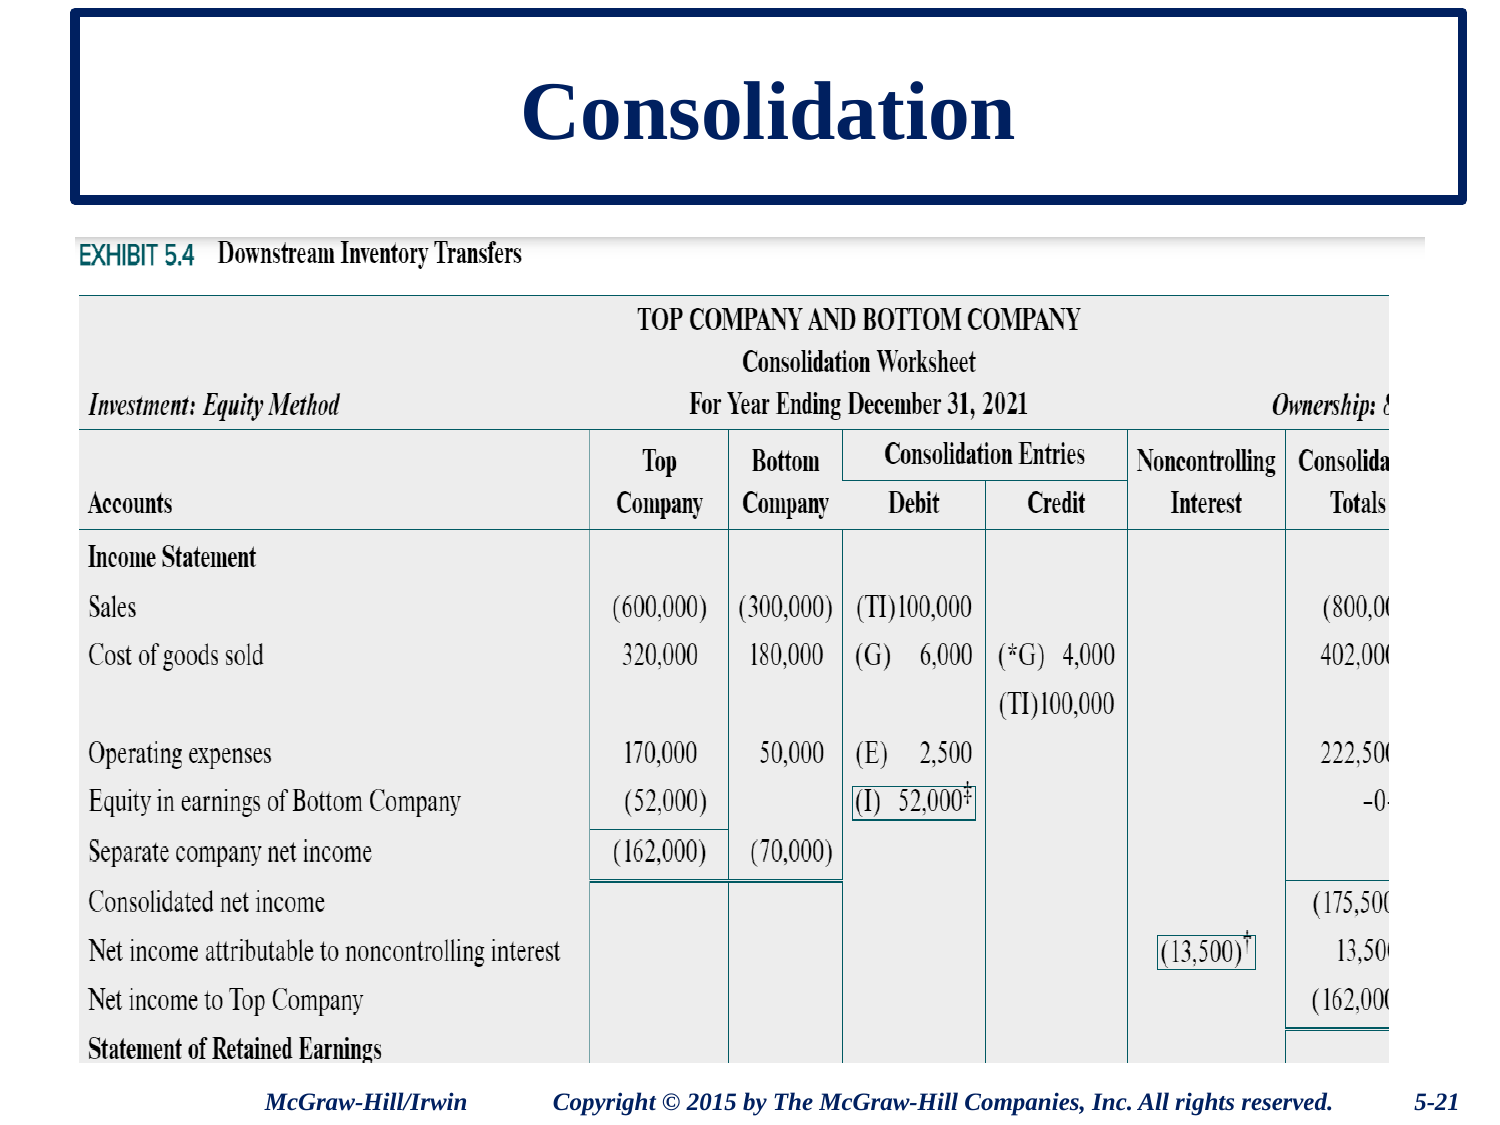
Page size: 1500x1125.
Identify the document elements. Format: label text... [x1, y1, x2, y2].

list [74, 237, 1426, 1063]
slide_number McGraw-Hill/Irwin [249, 1072, 500, 1125]
footer Copyright © 2015 by The McGraw-Hill Companies, Inc. All rights reserved. [512, 1072, 1375, 1125]
slide_number 5-21 [1387, 1074, 1475, 1125]
title Consolidation [70, 8, 1467, 205]
